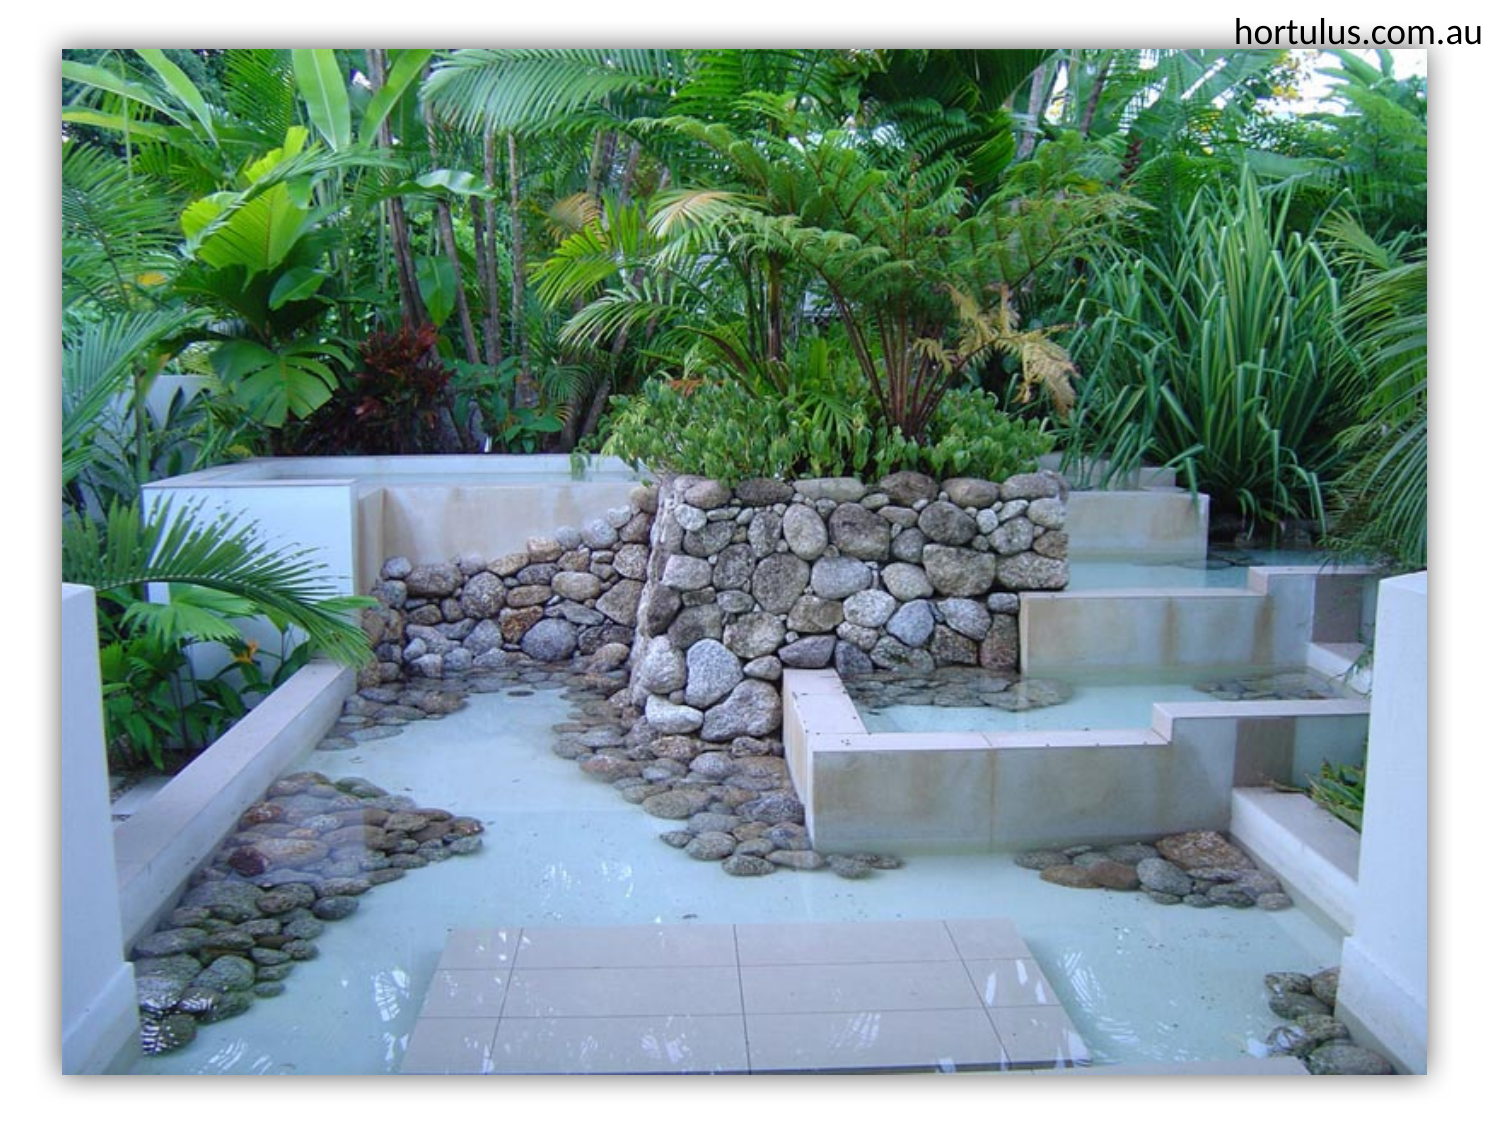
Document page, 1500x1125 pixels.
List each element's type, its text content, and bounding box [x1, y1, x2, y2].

picture [62, 49, 1427, 1076]
text_box hortulus.com.au [1219, 0, 1499, 60]
